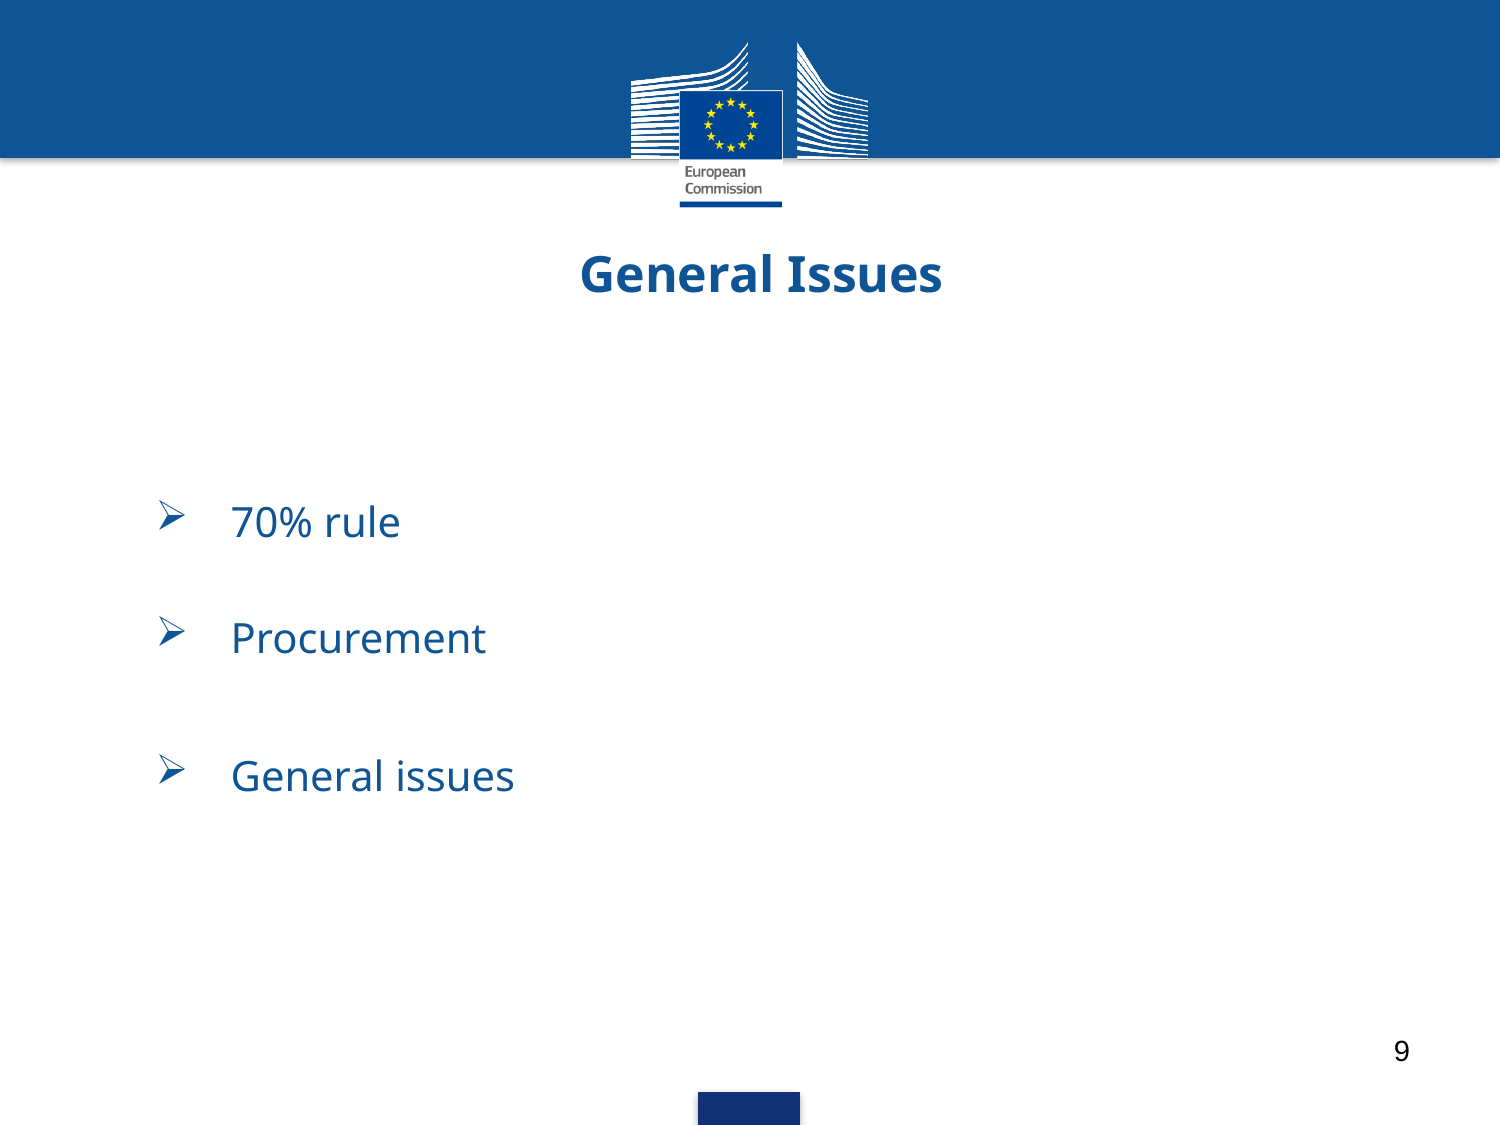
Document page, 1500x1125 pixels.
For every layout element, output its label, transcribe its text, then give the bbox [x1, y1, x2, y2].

title General Issues [64, 219, 1400, 315]
list 70% rule Procurement General issues [74, 349, 1424, 988]
slide_number 9 [1074, 1024, 1425, 1103]
picture [631, 42, 868, 208]
